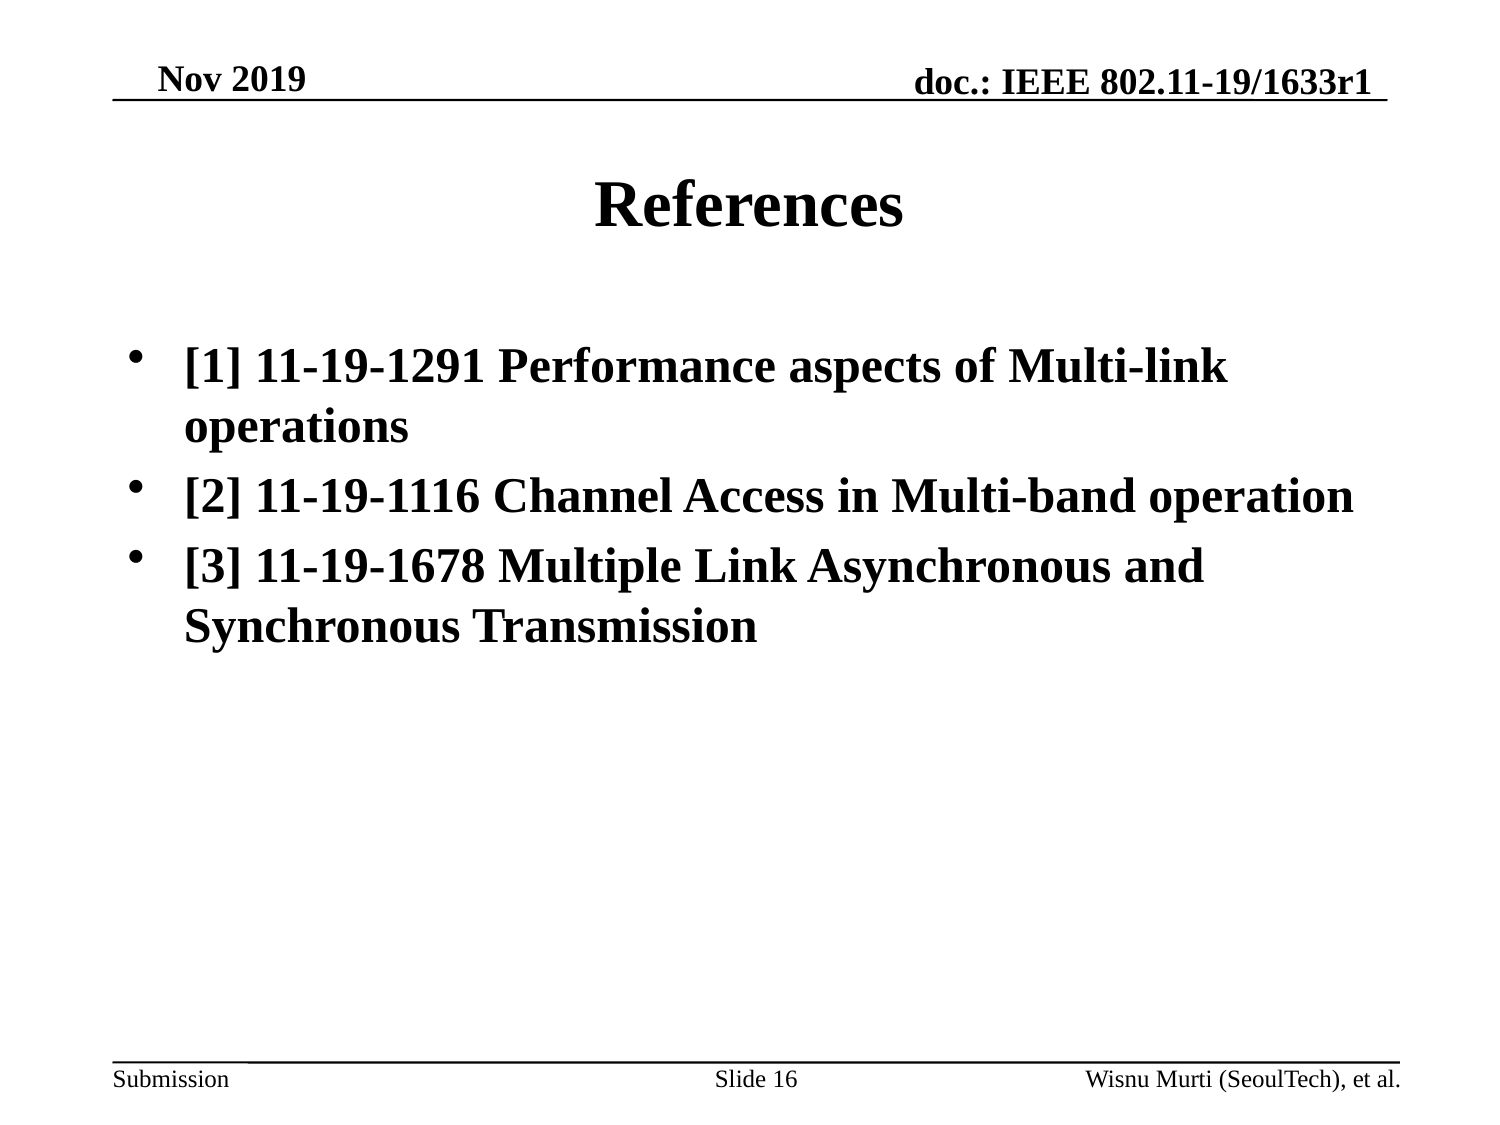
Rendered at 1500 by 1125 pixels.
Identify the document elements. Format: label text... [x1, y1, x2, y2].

footer Wisnu Murti (SeoulTech), et al. [949, 1061, 1402, 1093]
title References [112, 112, 1388, 288]
slide_number Slide 16 [712, 1061, 801, 1093]
list [1] 11-19-1291 Performance aspects of Multi-link operations [2] 11-19-1116 Channel Access in Multi-band operation [3] 11-19-1678 Multiple Link Asynchronous and Synchronous Transmission [112, 324, 1388, 1001]
